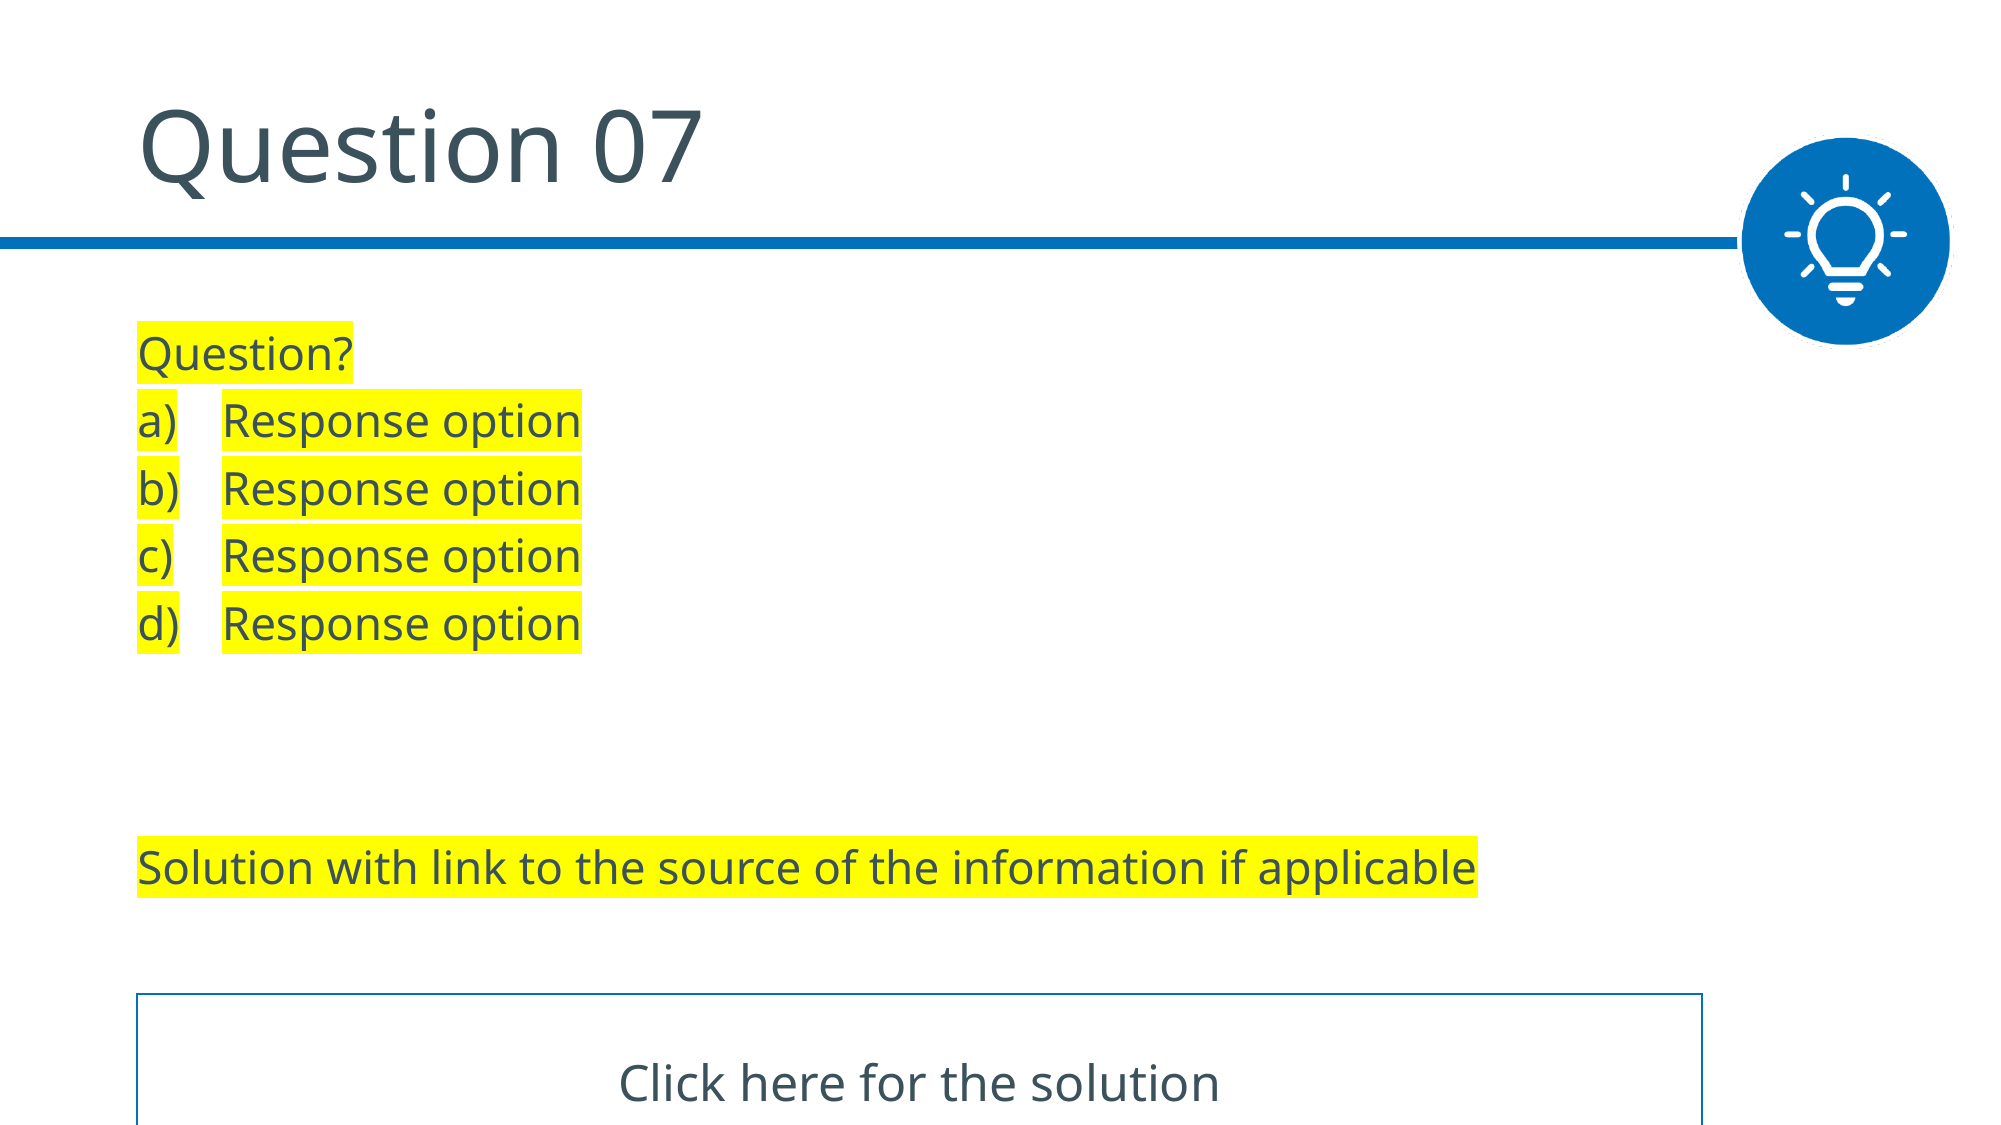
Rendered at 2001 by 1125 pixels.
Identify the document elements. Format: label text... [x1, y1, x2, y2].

title Question 07 [137, 47, 1703, 238]
text_box Click here for the solution [136, 993, 1703, 1125]
picture [1737, 133, 1954, 349]
list Solution with link to the source of the information if applicable [137, 838, 1703, 993]
list Question? Response option Response option Response option Response option [137, 324, 1703, 782]
